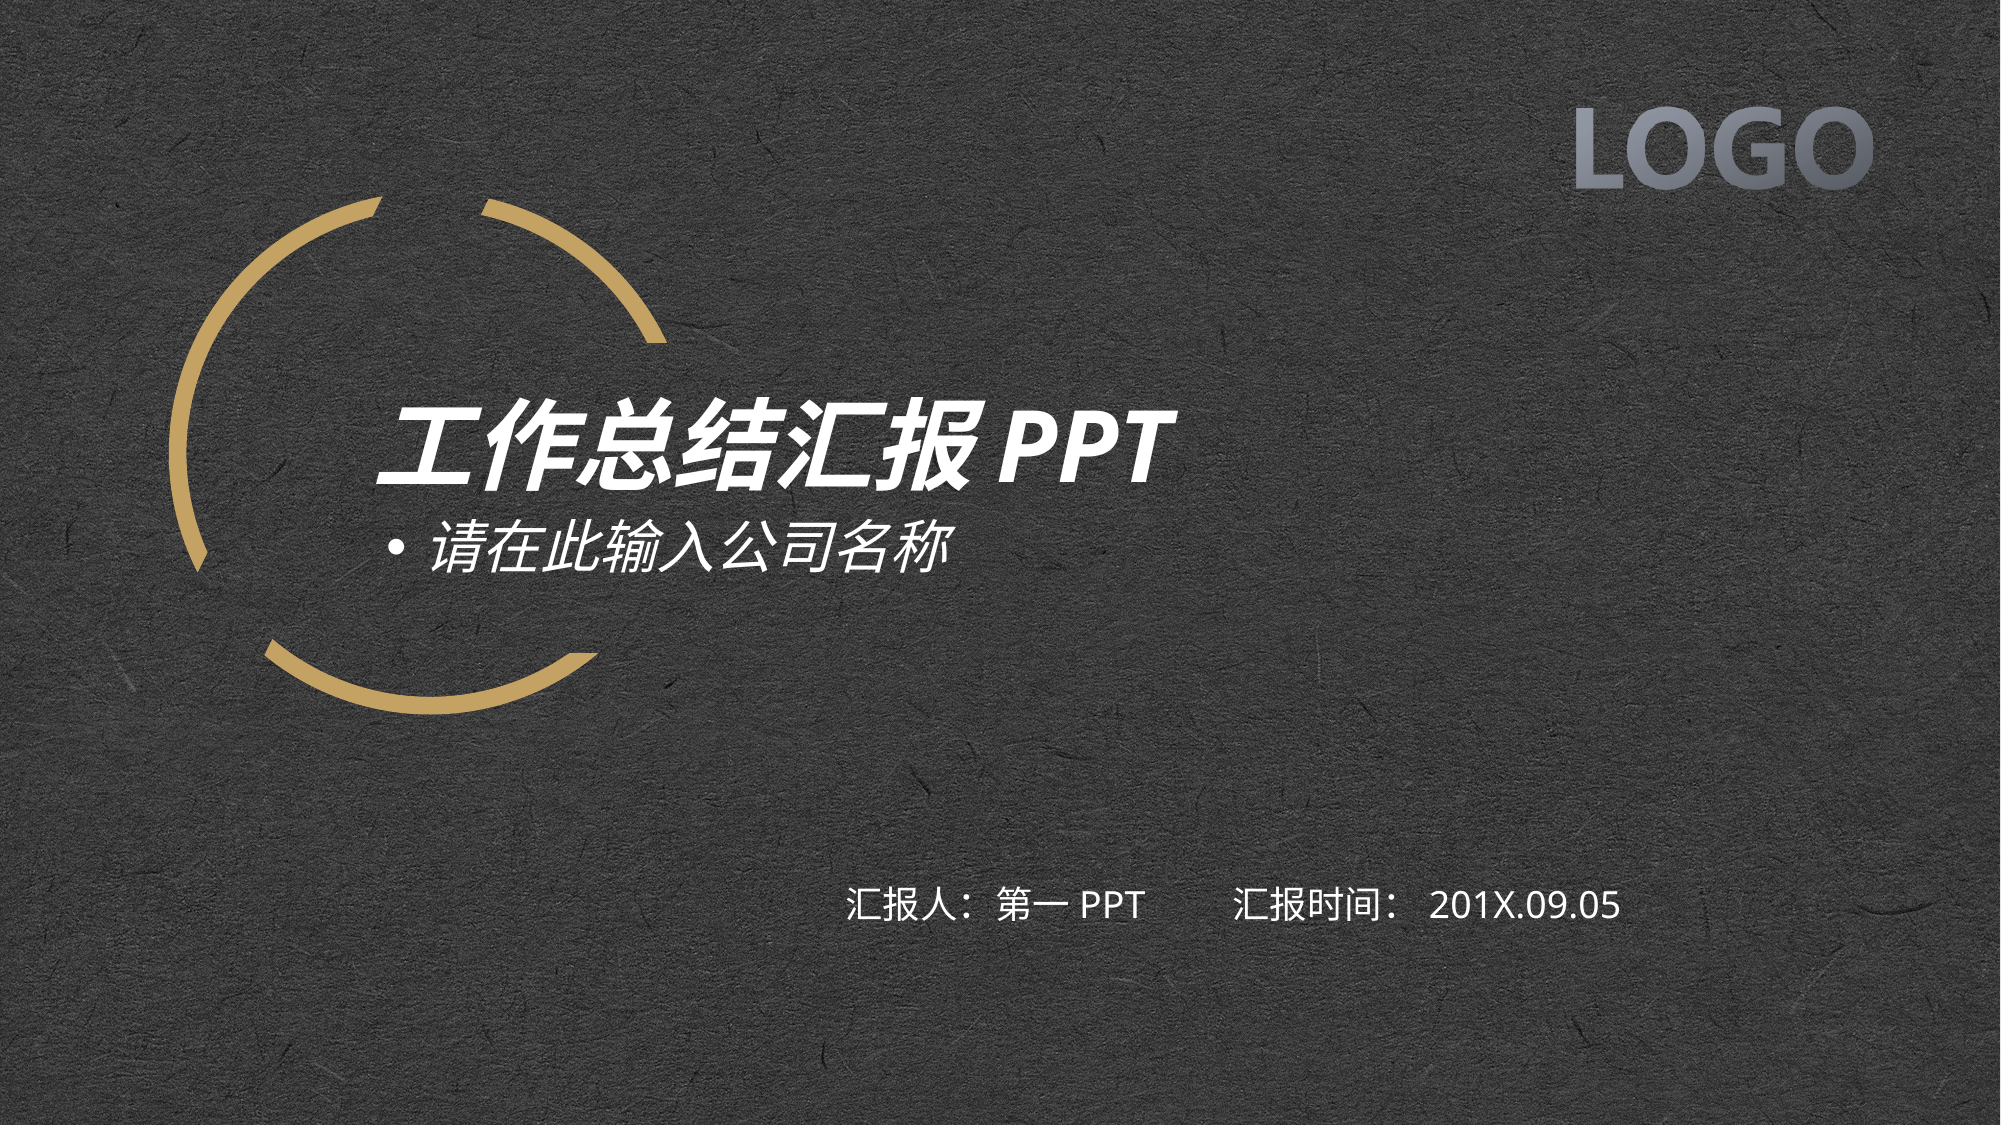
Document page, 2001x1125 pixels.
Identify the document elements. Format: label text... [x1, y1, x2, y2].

picture [0, 0, 2001, 1125]
subtitle 请在此输入公司名称 [370, 510, 1554, 783]
title 工作总结汇报PPT [357, 254, 1540, 646]
text_box 汇报人：第一PPT 汇报时间：201X.09.05 [830, 873, 1637, 934]
